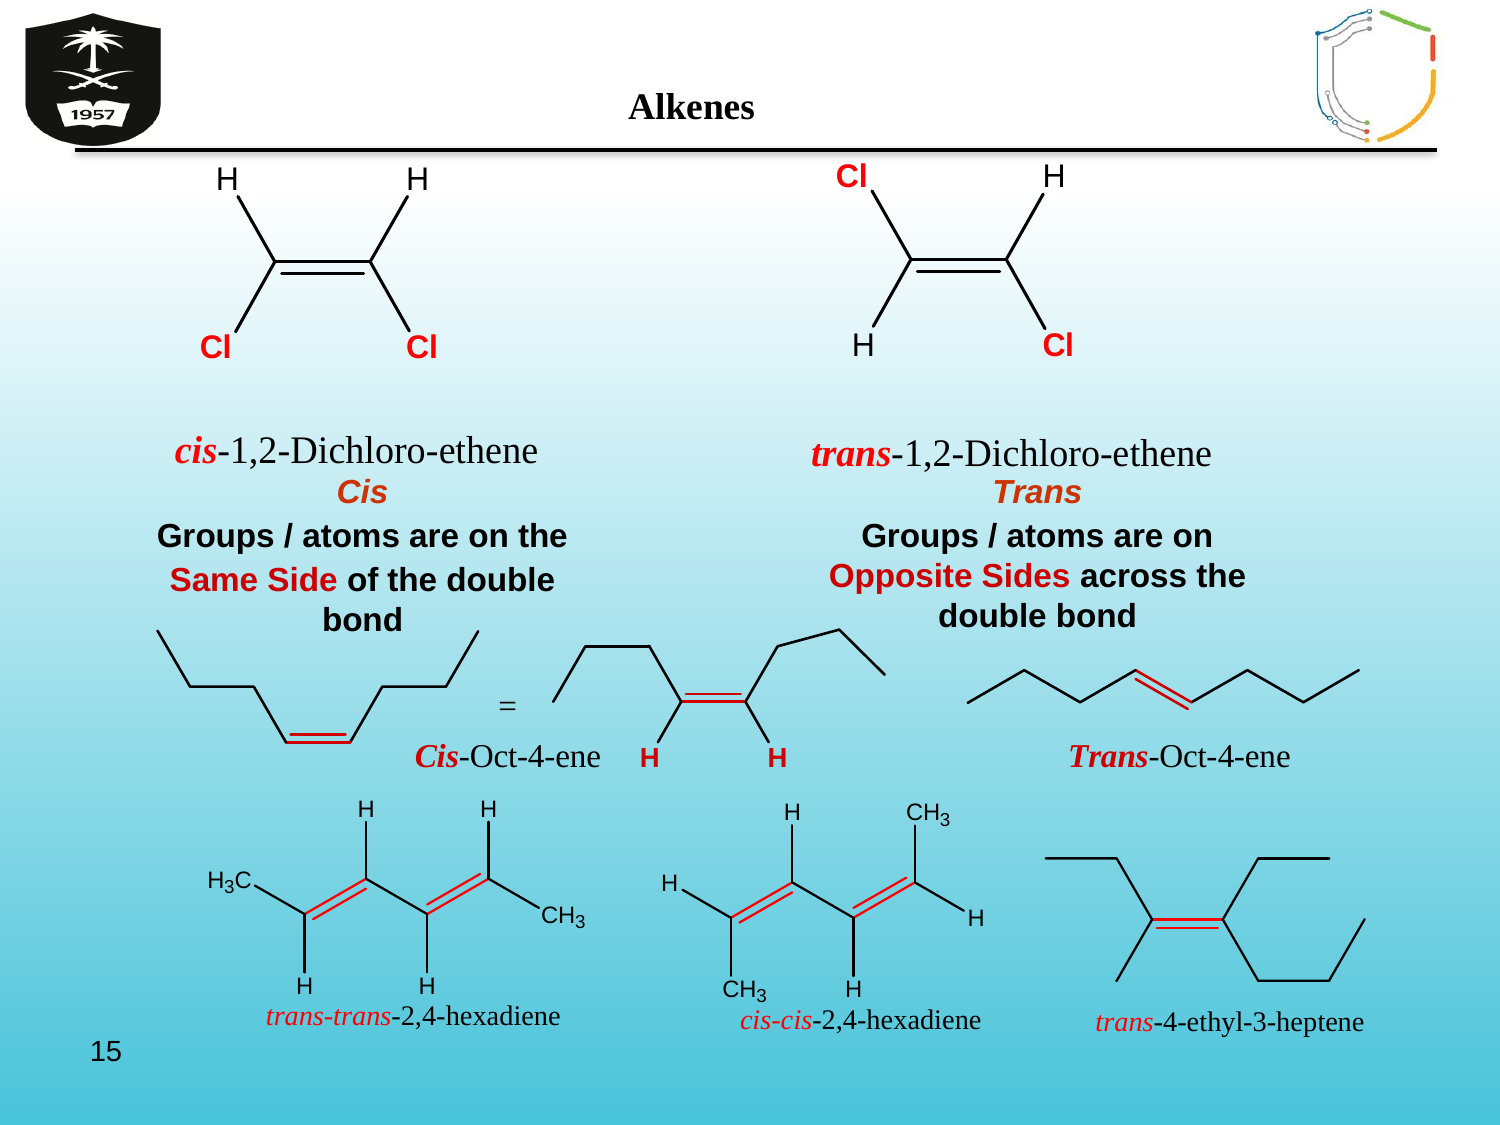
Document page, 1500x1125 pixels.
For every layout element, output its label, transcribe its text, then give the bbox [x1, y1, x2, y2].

text_box 15 [75, 1024, 425, 1103]
text_box Cis Groups / atoms are on the Same Side of the double bond [125, 462, 600, 646]
text_box Trans Groups / atoms are on Opposite Sides across the double bond [787, 462, 1288, 623]
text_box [174, 162, 1213, 476]
picture [1287, 0, 1463, 165]
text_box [206, 798, 1368, 1038]
text_box Alkenes [613, 74, 771, 135]
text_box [153, 624, 1363, 776]
picture [24, 12, 163, 151]
